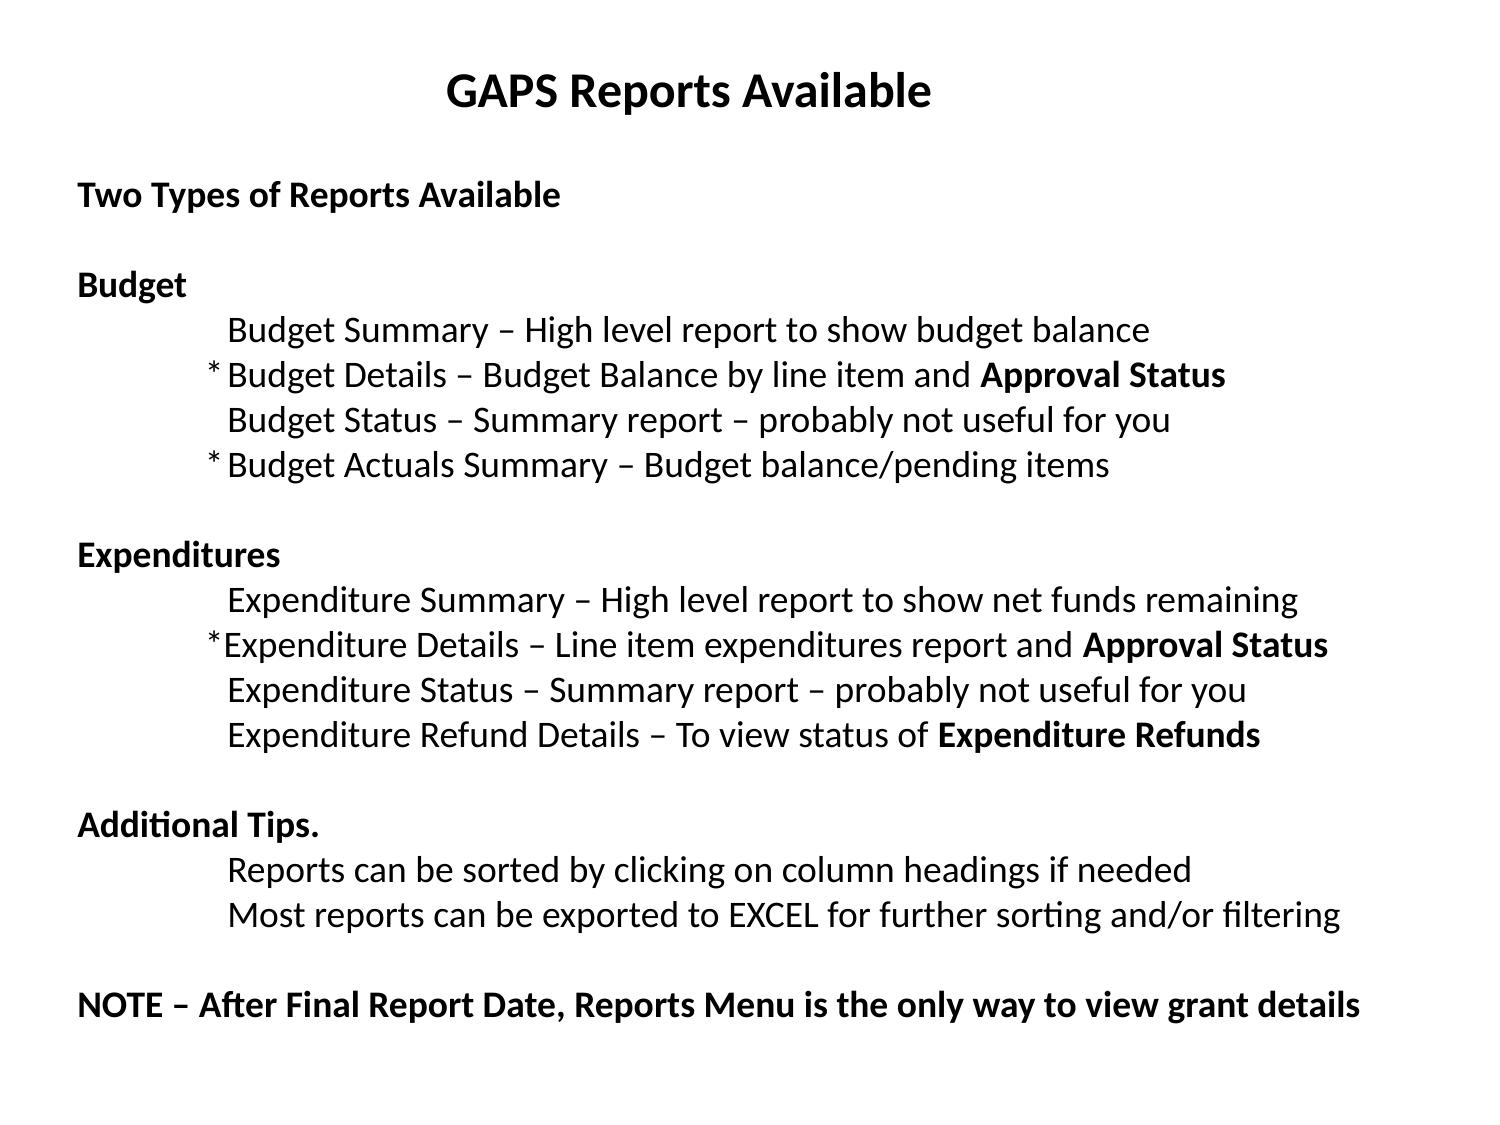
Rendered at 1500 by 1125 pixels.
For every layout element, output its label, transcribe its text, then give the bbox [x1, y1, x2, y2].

text_box GAPS Reports Available [225, 49, 1238, 125]
text_box Two Types of Reports Available Budget Budget Summary – High level report to show budget balance * Budget Details – Budget Balance by line item and Approval Status Budget Status – Summary report – probably not useful for you * Budget Actuals Summary – Budget balance/pending items Expenditures Expenditure Summary – High level report to show net funds remaining *Expenditure Details – Line item expenditures report and Approval Status Expenditure Status – Summary report – probably not useful for you Expenditure Refund Details – To view status of Expenditure Refunds Additional Tips. Reports can be sorted by clicking on column headings if needed Most reports can be exported to EXCEL for further sorting and/or filtering NOTE – After Final Report Date, Reports Menu is the only way to view grant details [62, 162, 1463, 1078]
